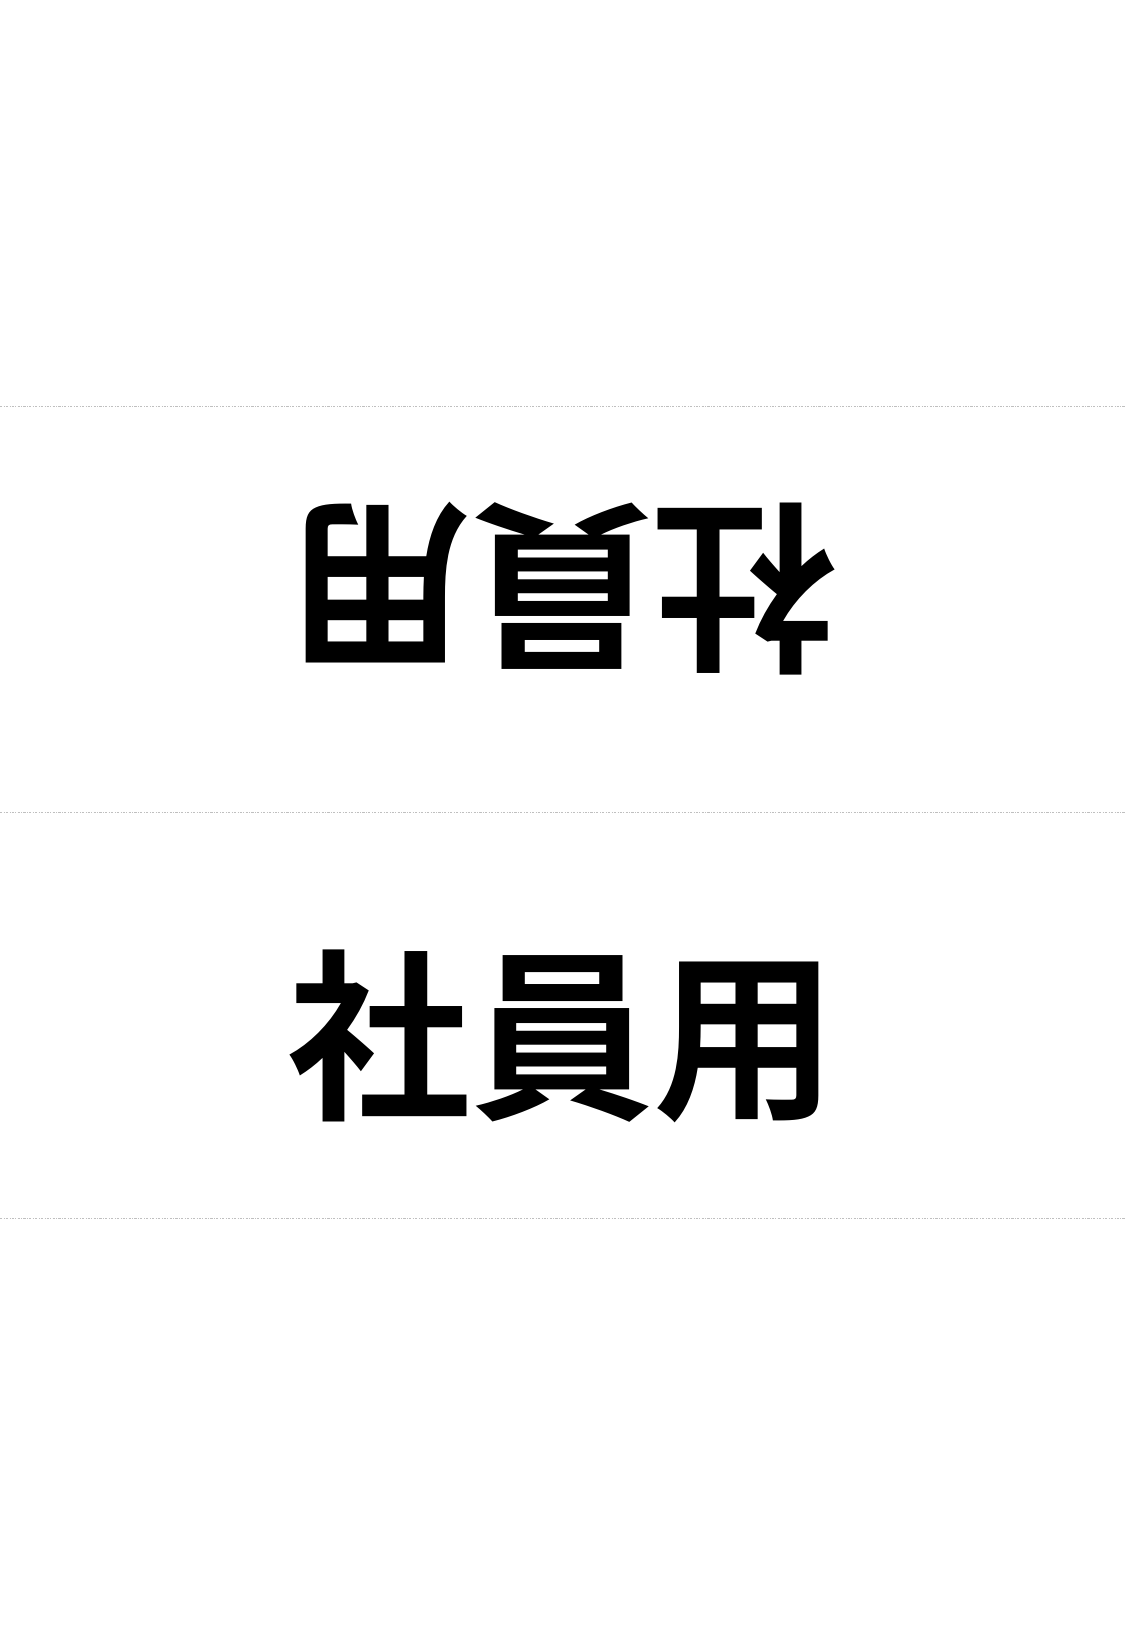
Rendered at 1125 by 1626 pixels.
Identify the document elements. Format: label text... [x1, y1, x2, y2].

text_box 社員用 [272, 475, 853, 711]
text_box 社員用 [272, 914, 853, 1150]
